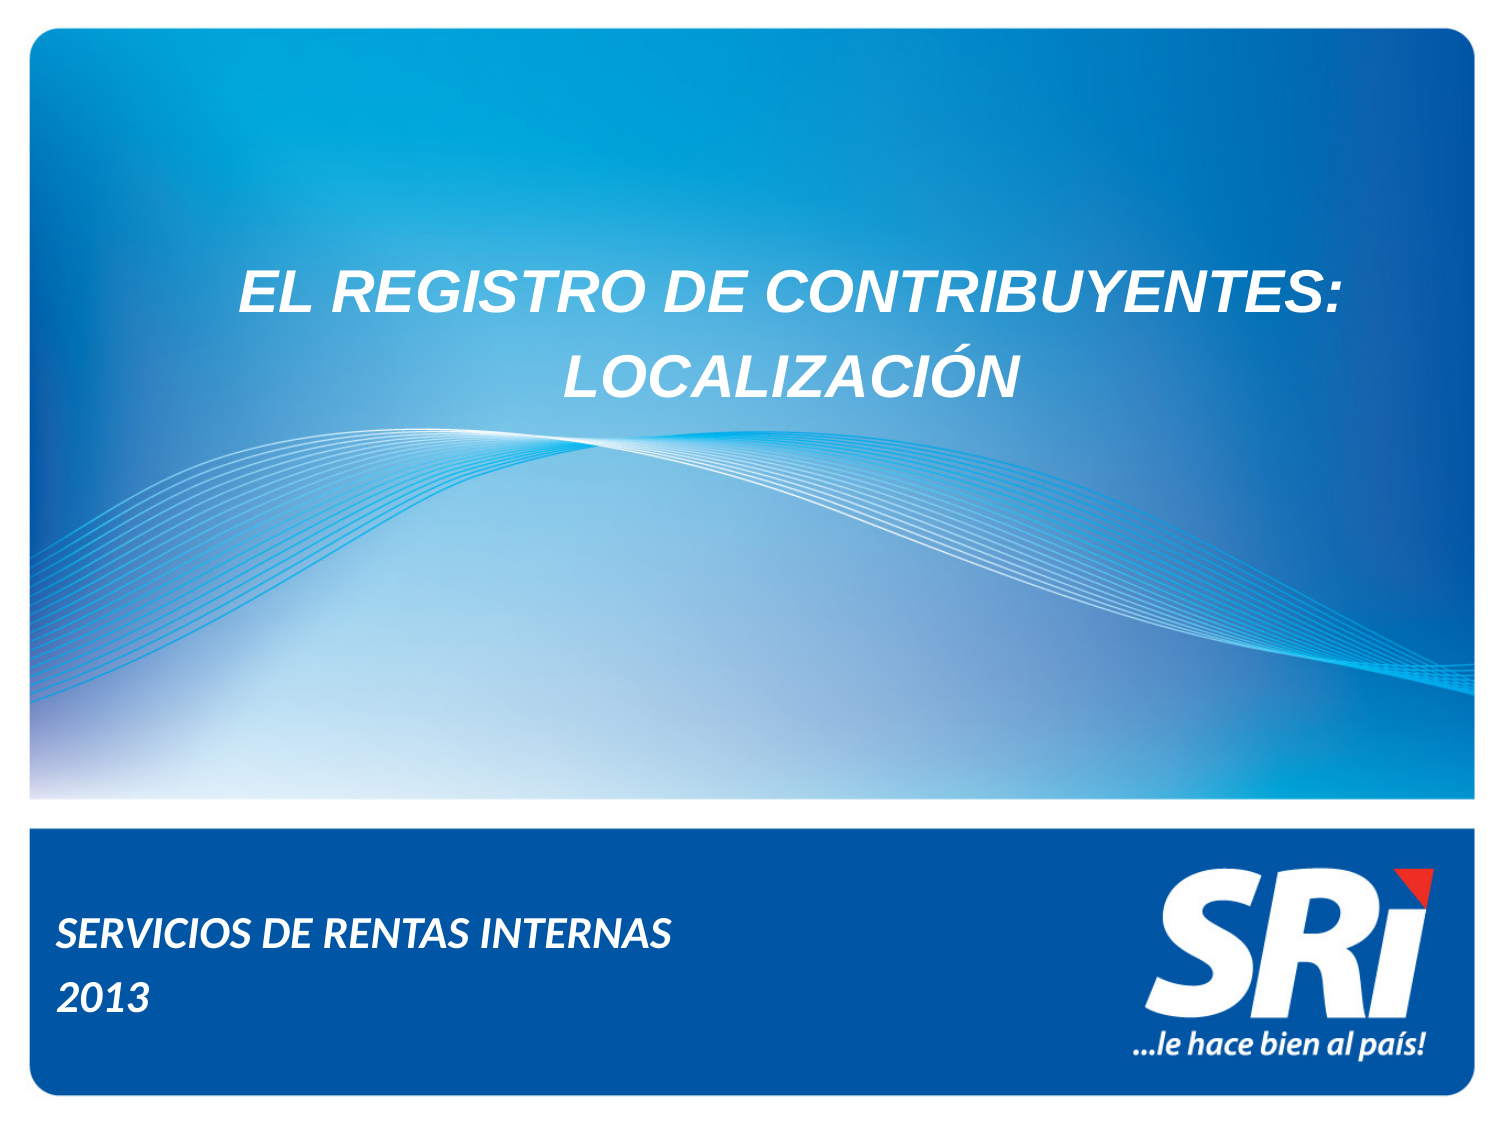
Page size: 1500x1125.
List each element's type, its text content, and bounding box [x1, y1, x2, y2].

picture [0, 0, 1500, 1125]
text_box SERVICIOS DE RENTAS INTERNAS 2013 [41, 862, 1308, 1063]
text_box EL REGISTRO DE CONTRIBUYENTES: LOCALIZACIÓN [159, 148, 1425, 513]
